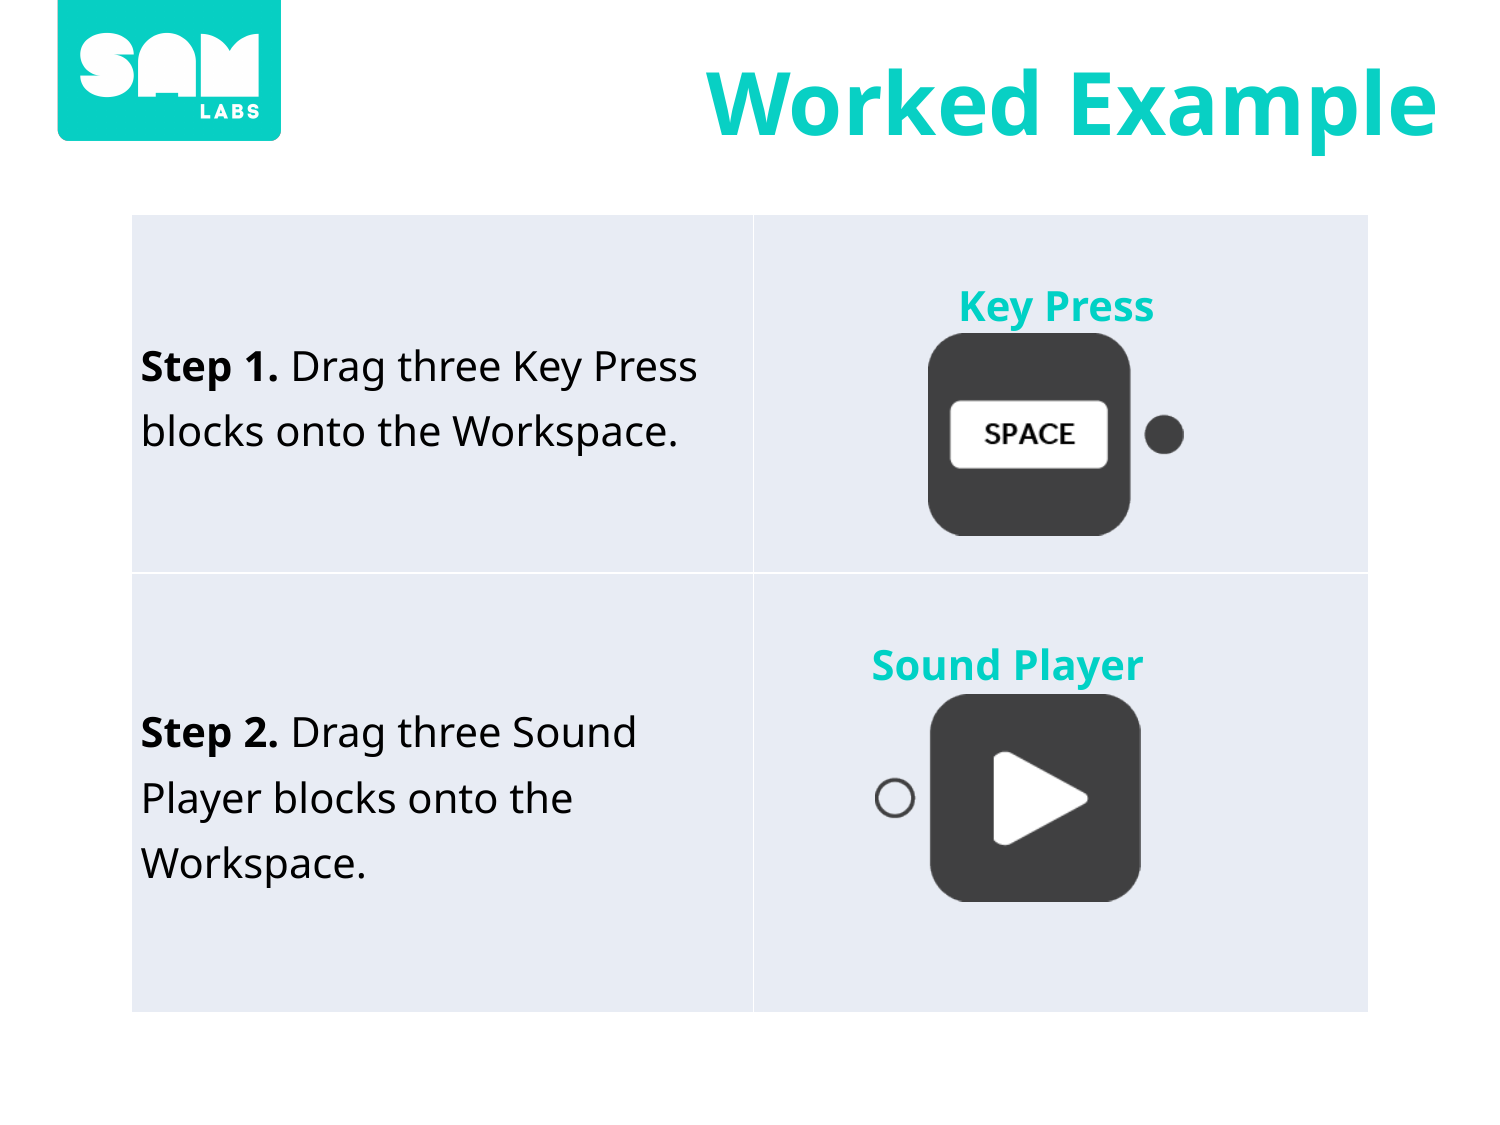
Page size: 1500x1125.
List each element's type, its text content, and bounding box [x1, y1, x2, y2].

table_cell [754, 574, 1368, 1012]
text_box Worked Example [102, 52, 1440, 155]
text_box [928, 239, 1185, 536]
table_header Step 1. Drag three Key Press blocks onto the Workspace. [132, 215, 753, 572]
table_cell Step 2. Drag three Sound Player blocks onto the Workspace. [132, 574, 753, 1012]
picture [0, 0, 281, 142]
table_header [754, 215, 1368, 572]
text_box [848, 598, 1168, 902]
